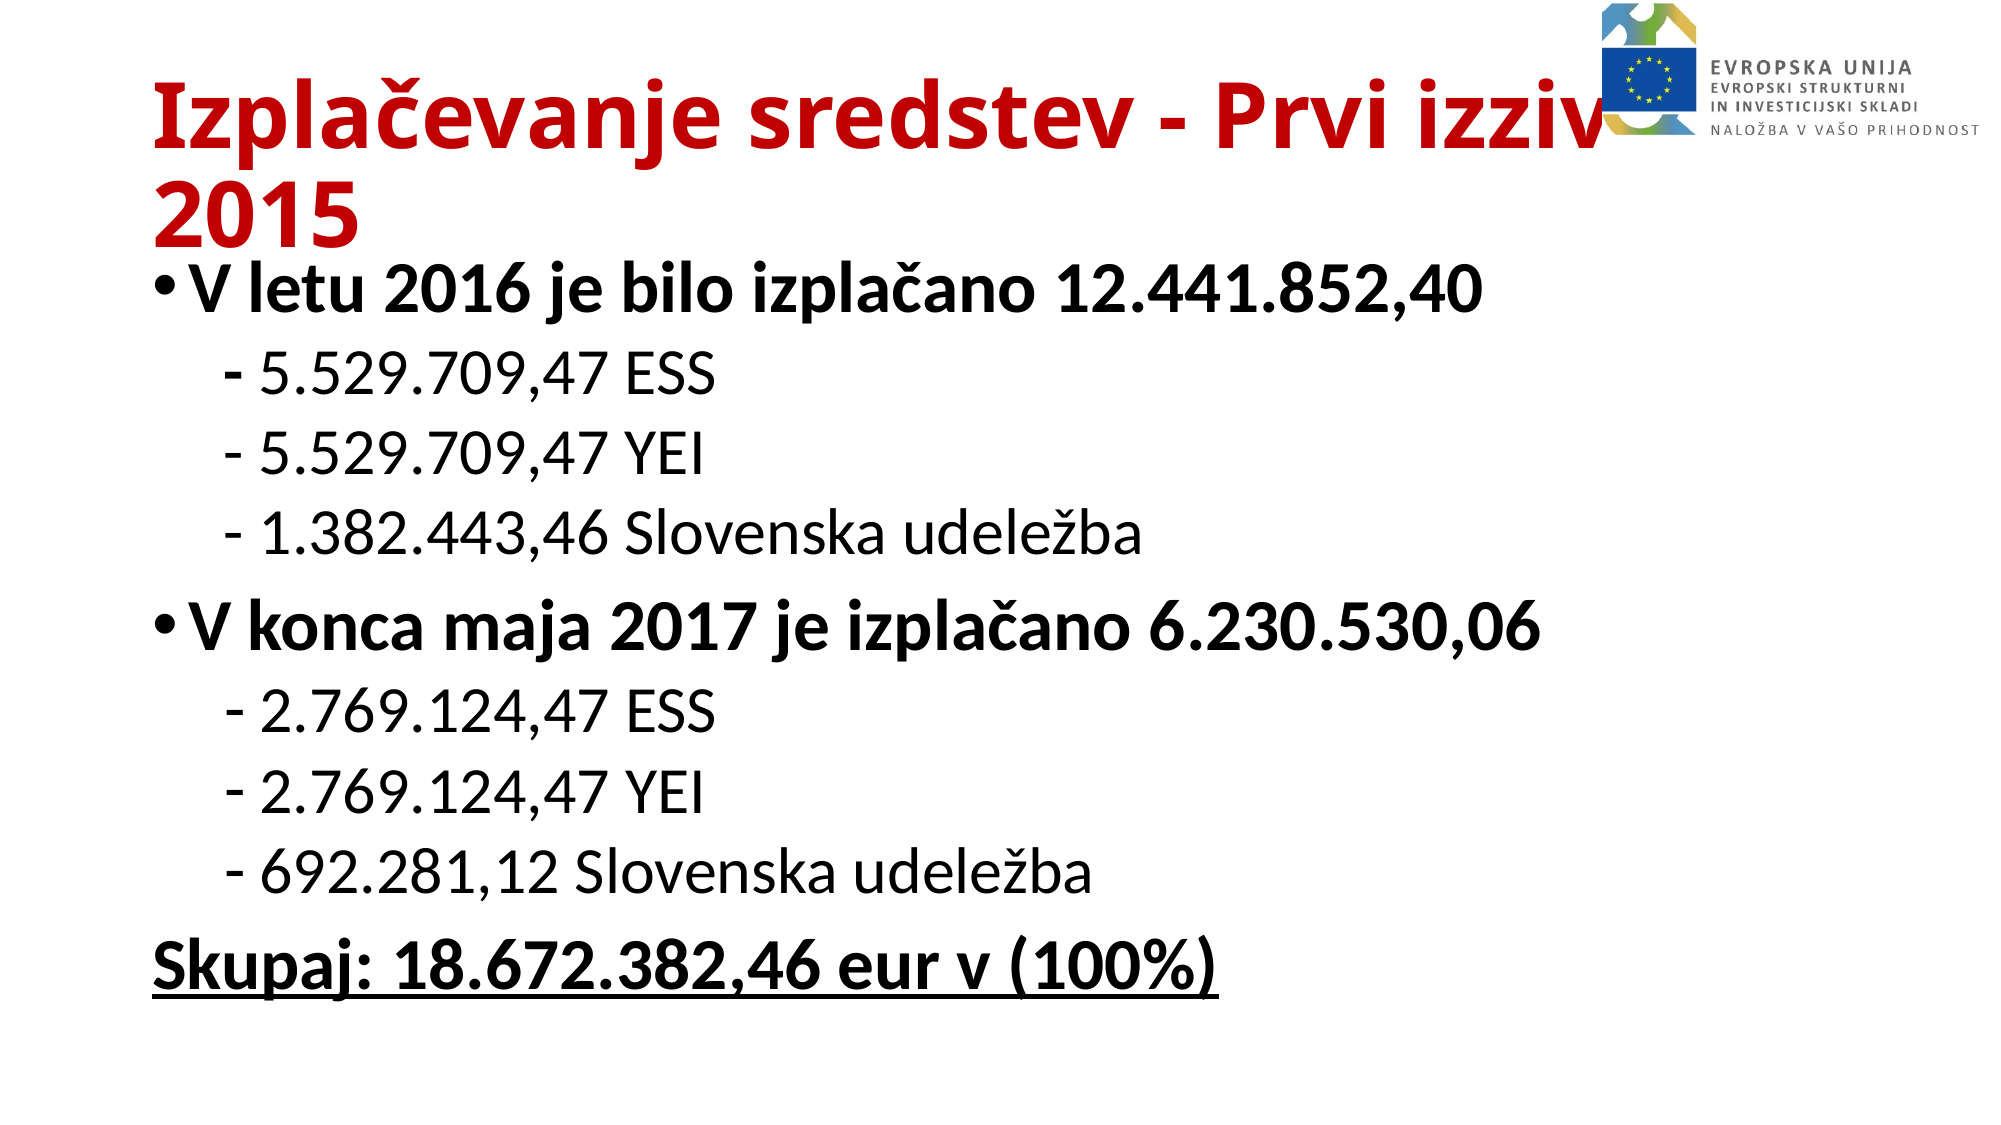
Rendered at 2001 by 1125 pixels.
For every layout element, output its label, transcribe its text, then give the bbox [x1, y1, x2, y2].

picture [1601, 0, 1979, 139]
list V letu 2016 je bilo izplačano 12.441.852,40 - 5.529.709,47 ESS - 5.529.709,47 YEI - 1.382.443,46 Slovenska udeležba V konca maja 2017 je izplačano 6.230.530,06 2.769.124,47 ESS 2.769.124,47 YEI 692.281,12 Slovenska udeležba Skupaj: 18.672.382,46 eur v (100%) [137, 241, 1863, 1014]
title Izplačevanje sredstev - Prvi izziv 2015 [137, 59, 1863, 241]
